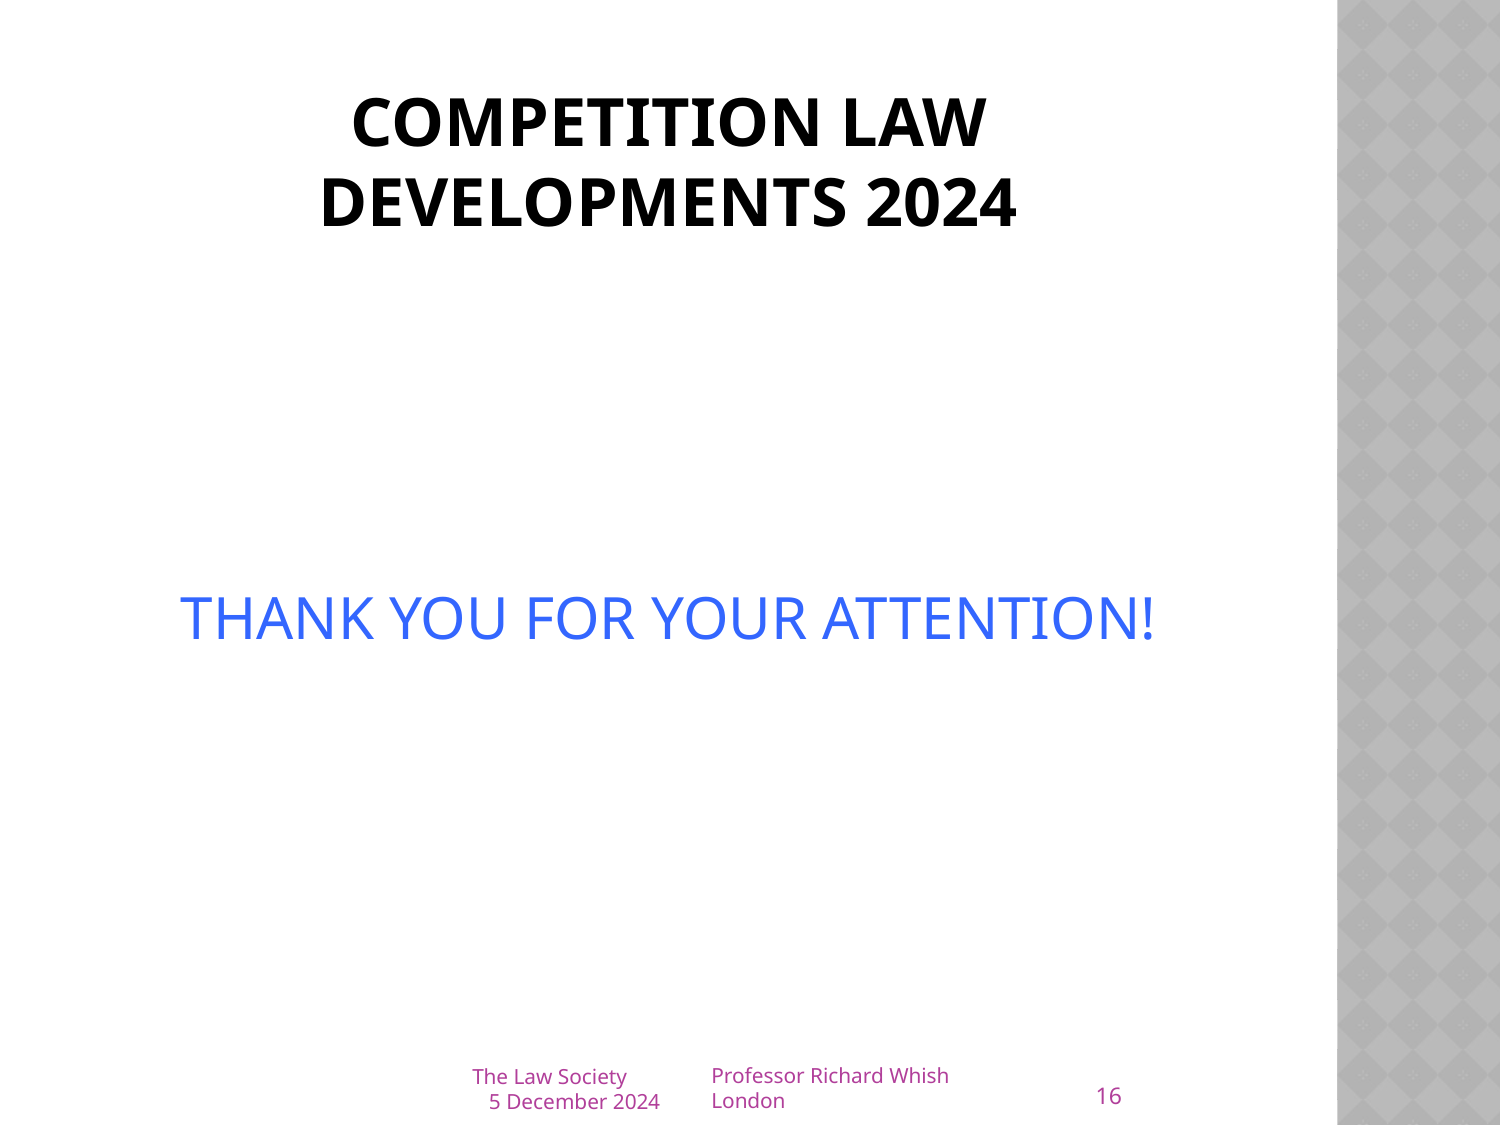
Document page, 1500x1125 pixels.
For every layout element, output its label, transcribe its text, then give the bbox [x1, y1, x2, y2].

title Competition law developments 2024 [75, 52, 1263, 241]
slide_number 16 [1025, 1075, 1123, 1113]
list THANK YOU FOR YOUR ATTENTION! [75, 264, 1263, 1060]
footer The Law Society 5 December 2024 [75, 1075, 675, 1114]
slide_number Professor Richard Whish London [696, 1075, 1025, 1114]
